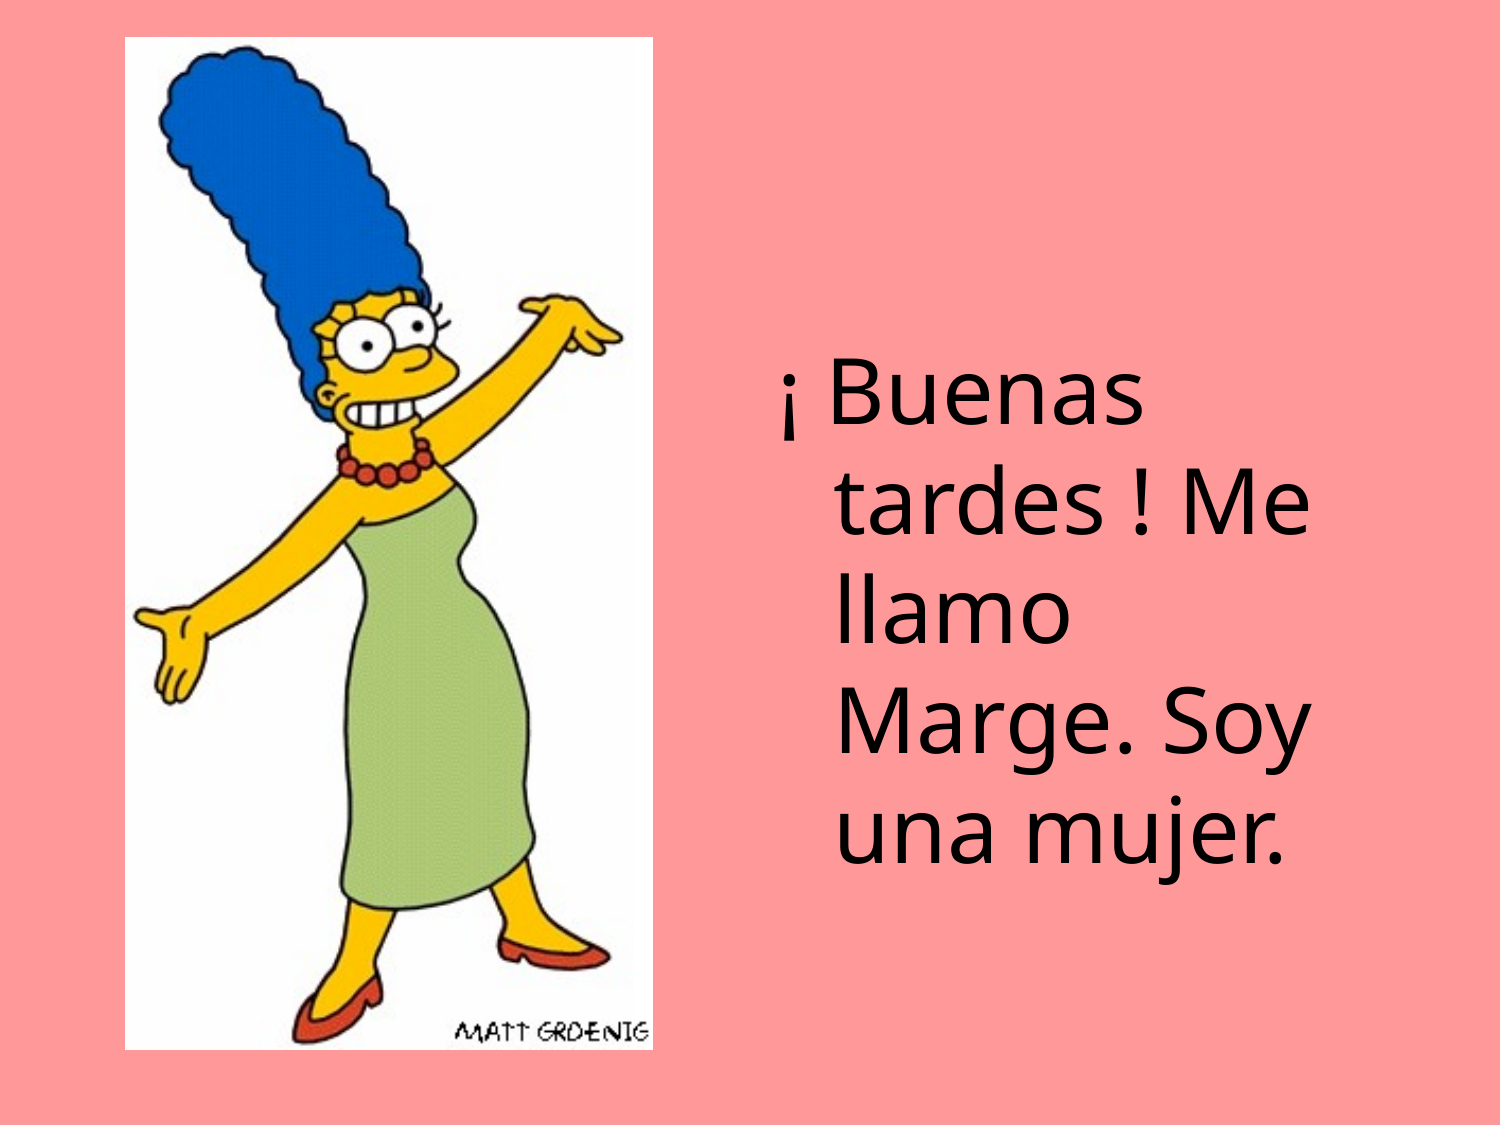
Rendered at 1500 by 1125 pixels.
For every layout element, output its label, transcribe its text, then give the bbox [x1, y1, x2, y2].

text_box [124, 37, 653, 1051]
list ¡ Buenas tardes ! Me llamo Marge. Soy una mujer. [762, 324, 1388, 1001]
